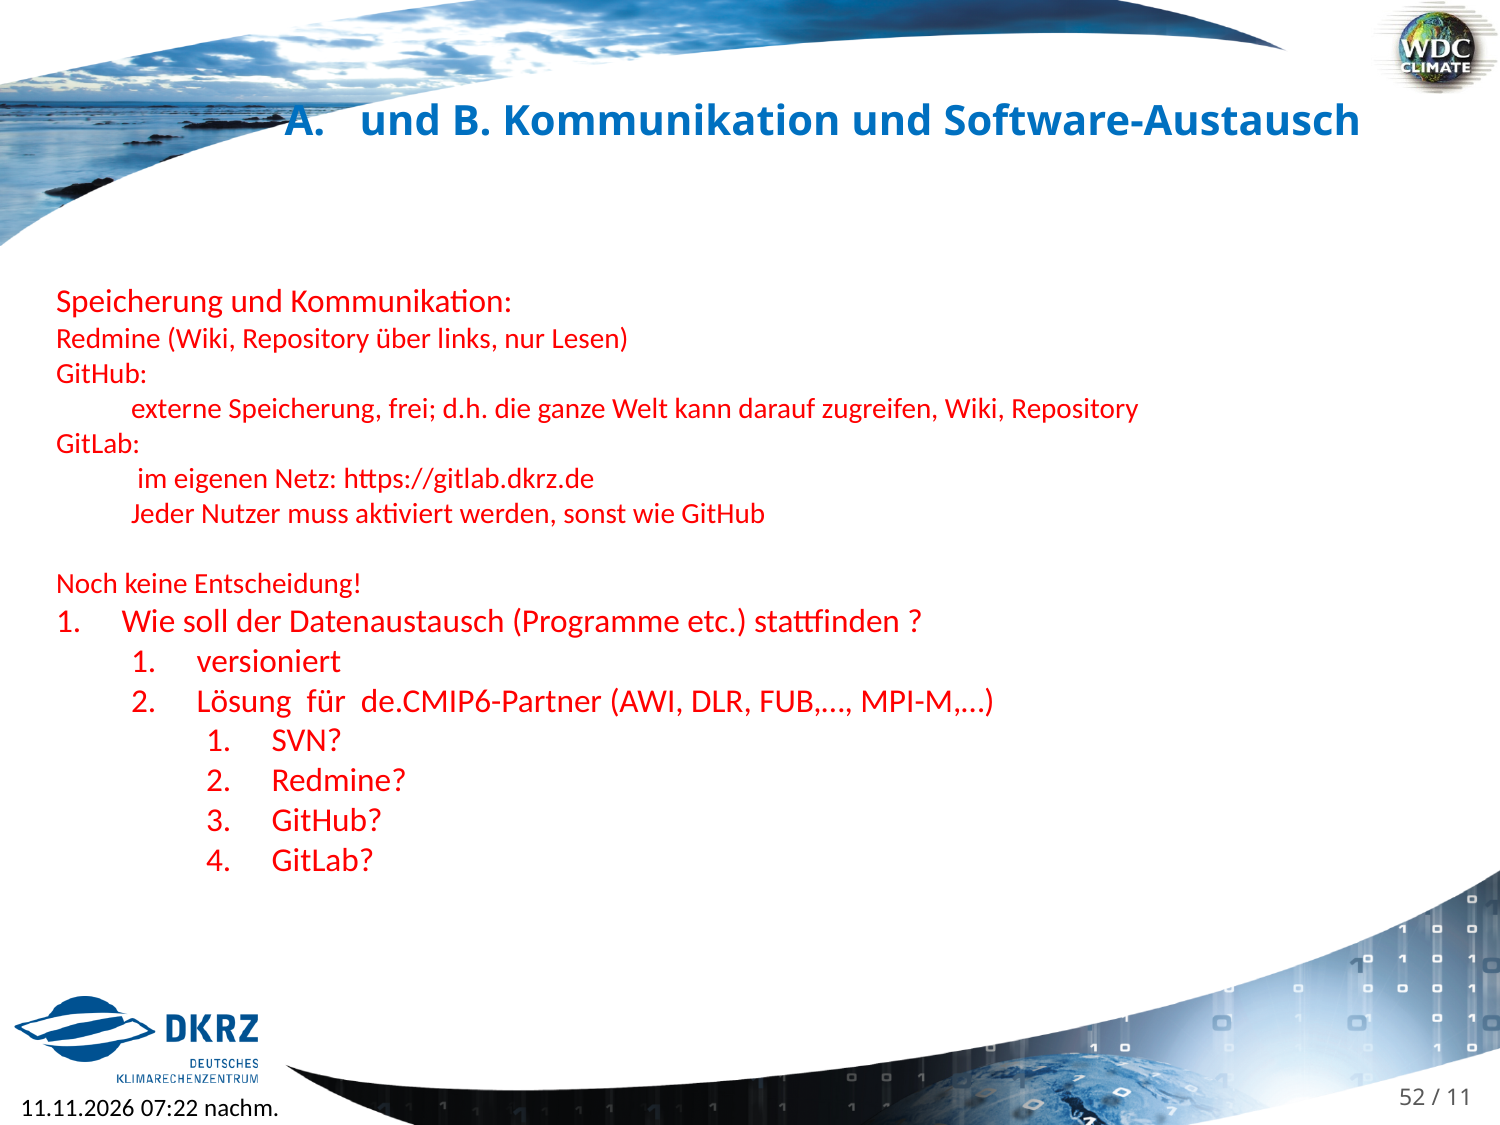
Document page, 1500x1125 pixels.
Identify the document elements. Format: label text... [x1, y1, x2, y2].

text_box Speicherung und Kommunikation: Redmine (Wiki, Repository über links, nur Lesen) GitHub: externe Speicherung, frei; d.h. die ganze Welt kann darauf zugreifen, Wiki, Repository GitLab: im eigenen Netz: https://gitlab.dkrz.de Jeder Nutzer muss aktiviert werden, sonst wie GitHub Noch keine Entscheidung! Wie soll der Datenaustausch (Programme etc.) stattfinden ? versioniert Lösung für de.CMIP6-Partner (AWI, DLR, FUB,…, MPI-M,…) SVN? Redmine? GitHub? GitLab? [41, 236, 1394, 956]
text_box und B. Kommunikation und Software-Austausch [205, 111, 1441, 152]
picture [14, 996, 258, 1083]
picture [285, 867, 1500, 1125]
picture [0, 0, 1288, 246]
picture [1371, 0, 1500, 94]
